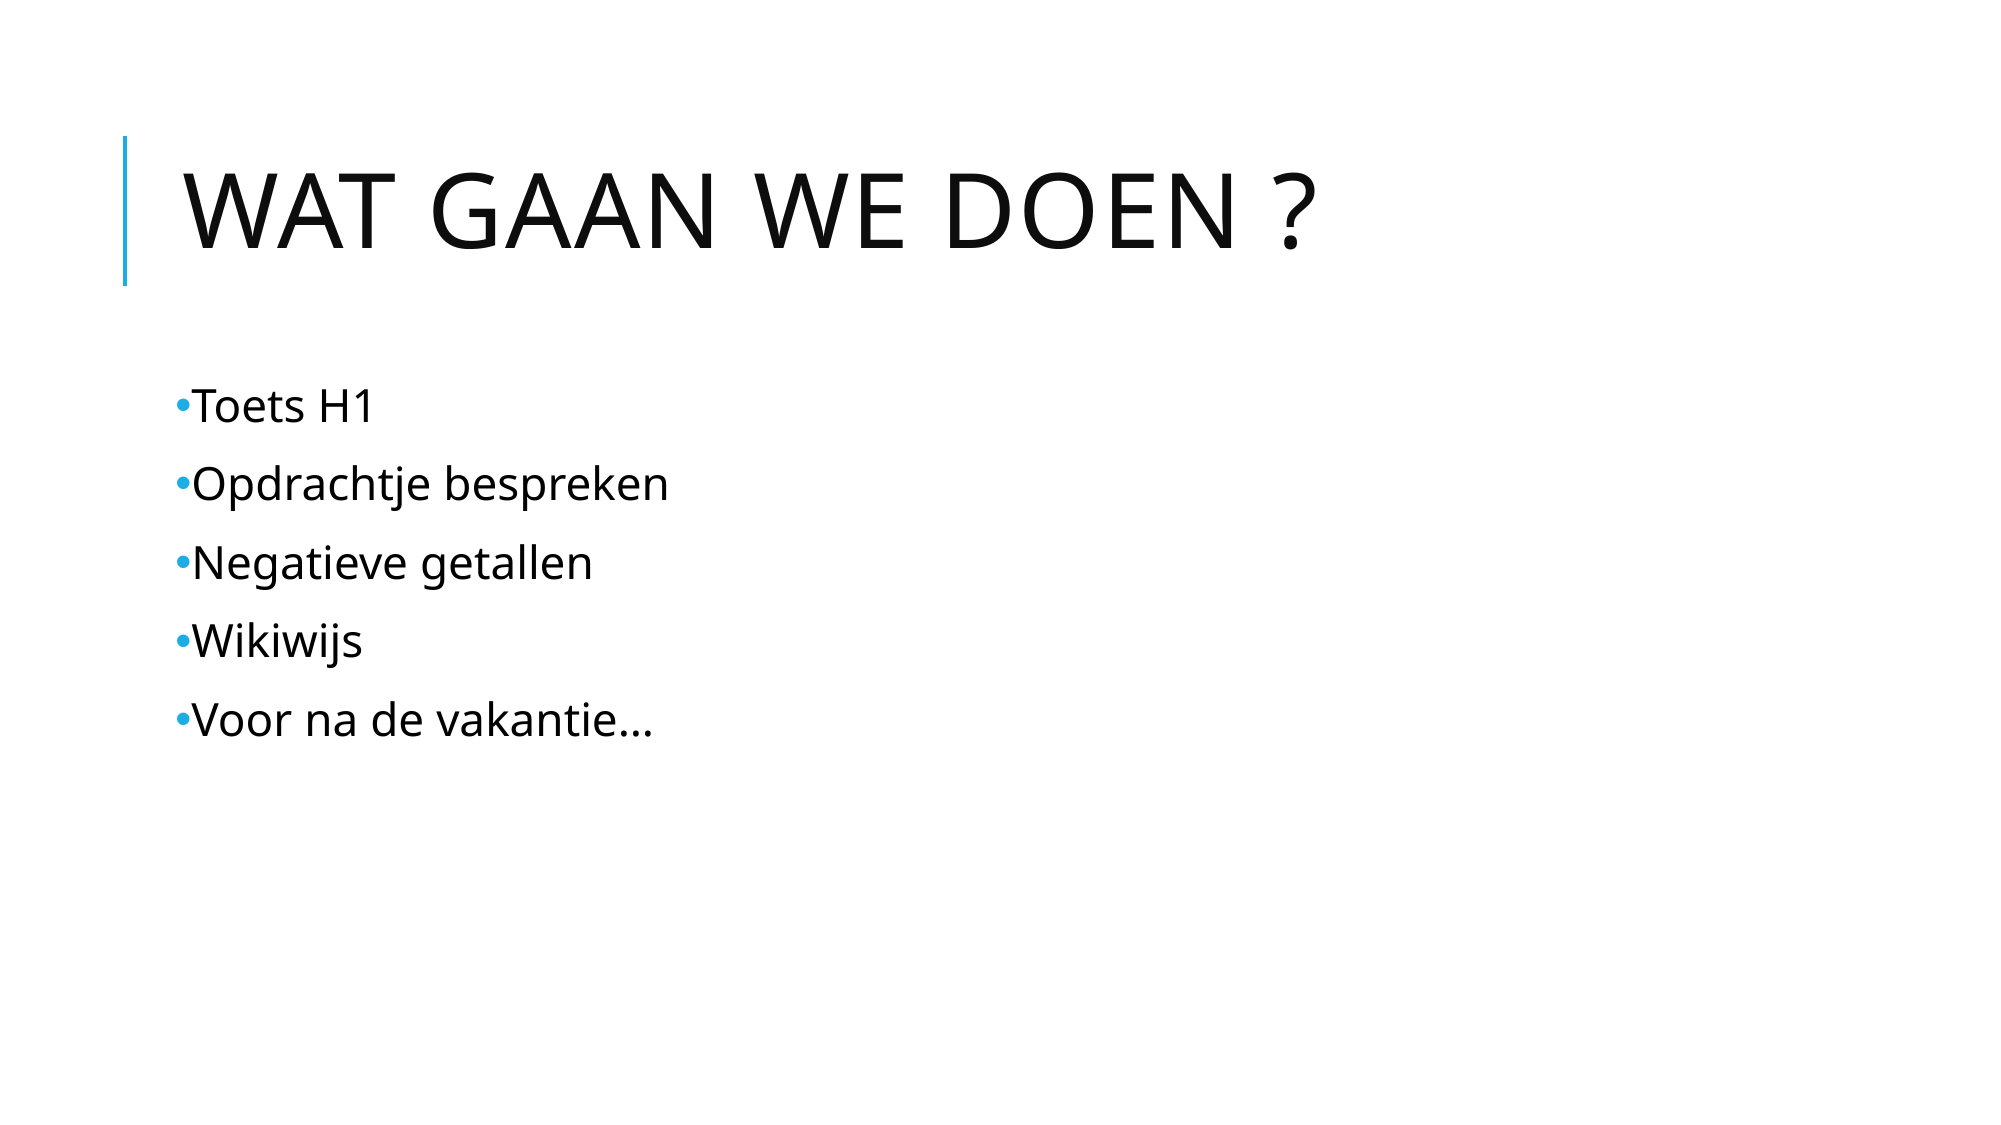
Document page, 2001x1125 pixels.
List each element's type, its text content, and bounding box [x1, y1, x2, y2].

list Toets H1 Opdrachtje bespreken Negatieve getallen Wikiwijs Voor na de vakantie… [168, 375, 1763, 1035]
title Wat gaan we doen ? [168, 96, 1763, 342]
